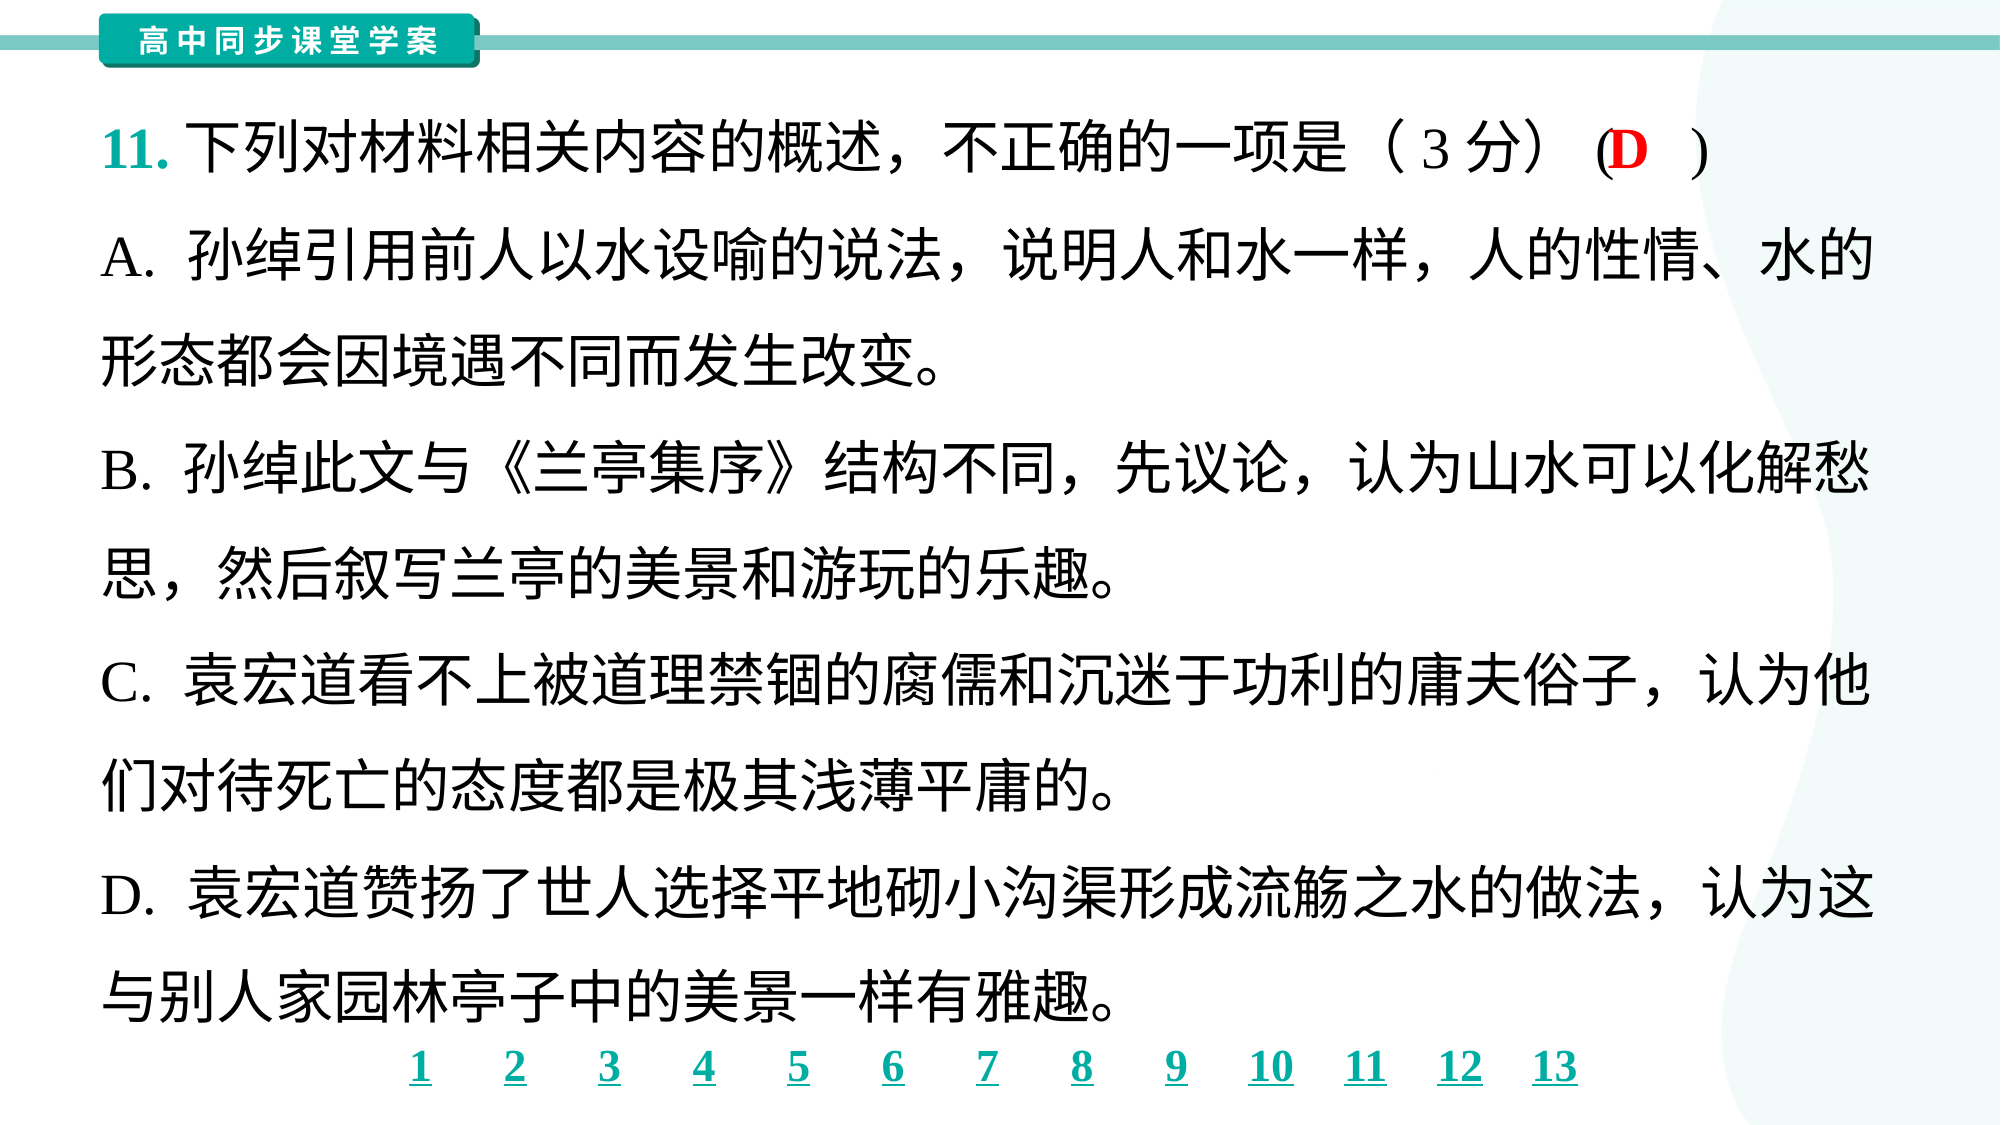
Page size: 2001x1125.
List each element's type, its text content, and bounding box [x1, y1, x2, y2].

text_box 11.下列对材料相关内容的概述，不正确的一项是（3分）( ) [1672, 76, 1899, 169]
text_box D [1586, 75, 1672, 169]
text_box 11.下列对材料相关内容的概述，不正确的一项是（3分）( ) [100, 76, 1586, 169]
text_box A. 孙绰引用前人以水设喻的说法，说明人和水一样，人的性情、水的 形态都会因境遇不同而发生改变。 B. 孙绰此文与《兰亭集序》结构不同，先议论，认为山水可以化解愁 思，然后叙写兰亭的美景和游玩的乐趣。 C. 袁宏道看不上被道理禁锢的腐儒和沉迷于功利的庸夫俗子，认为他 们对待死亡的态度都是极其浅薄平庸的。 D. 袁宏道赞扬了世人选择平地砌小沟渠形成流觞之水的做法，认为这 与别人家园林亭子中的美景一样有雅趣。 [100, 182, 1899, 1019]
picture [0, 0, 2000, 1125]
